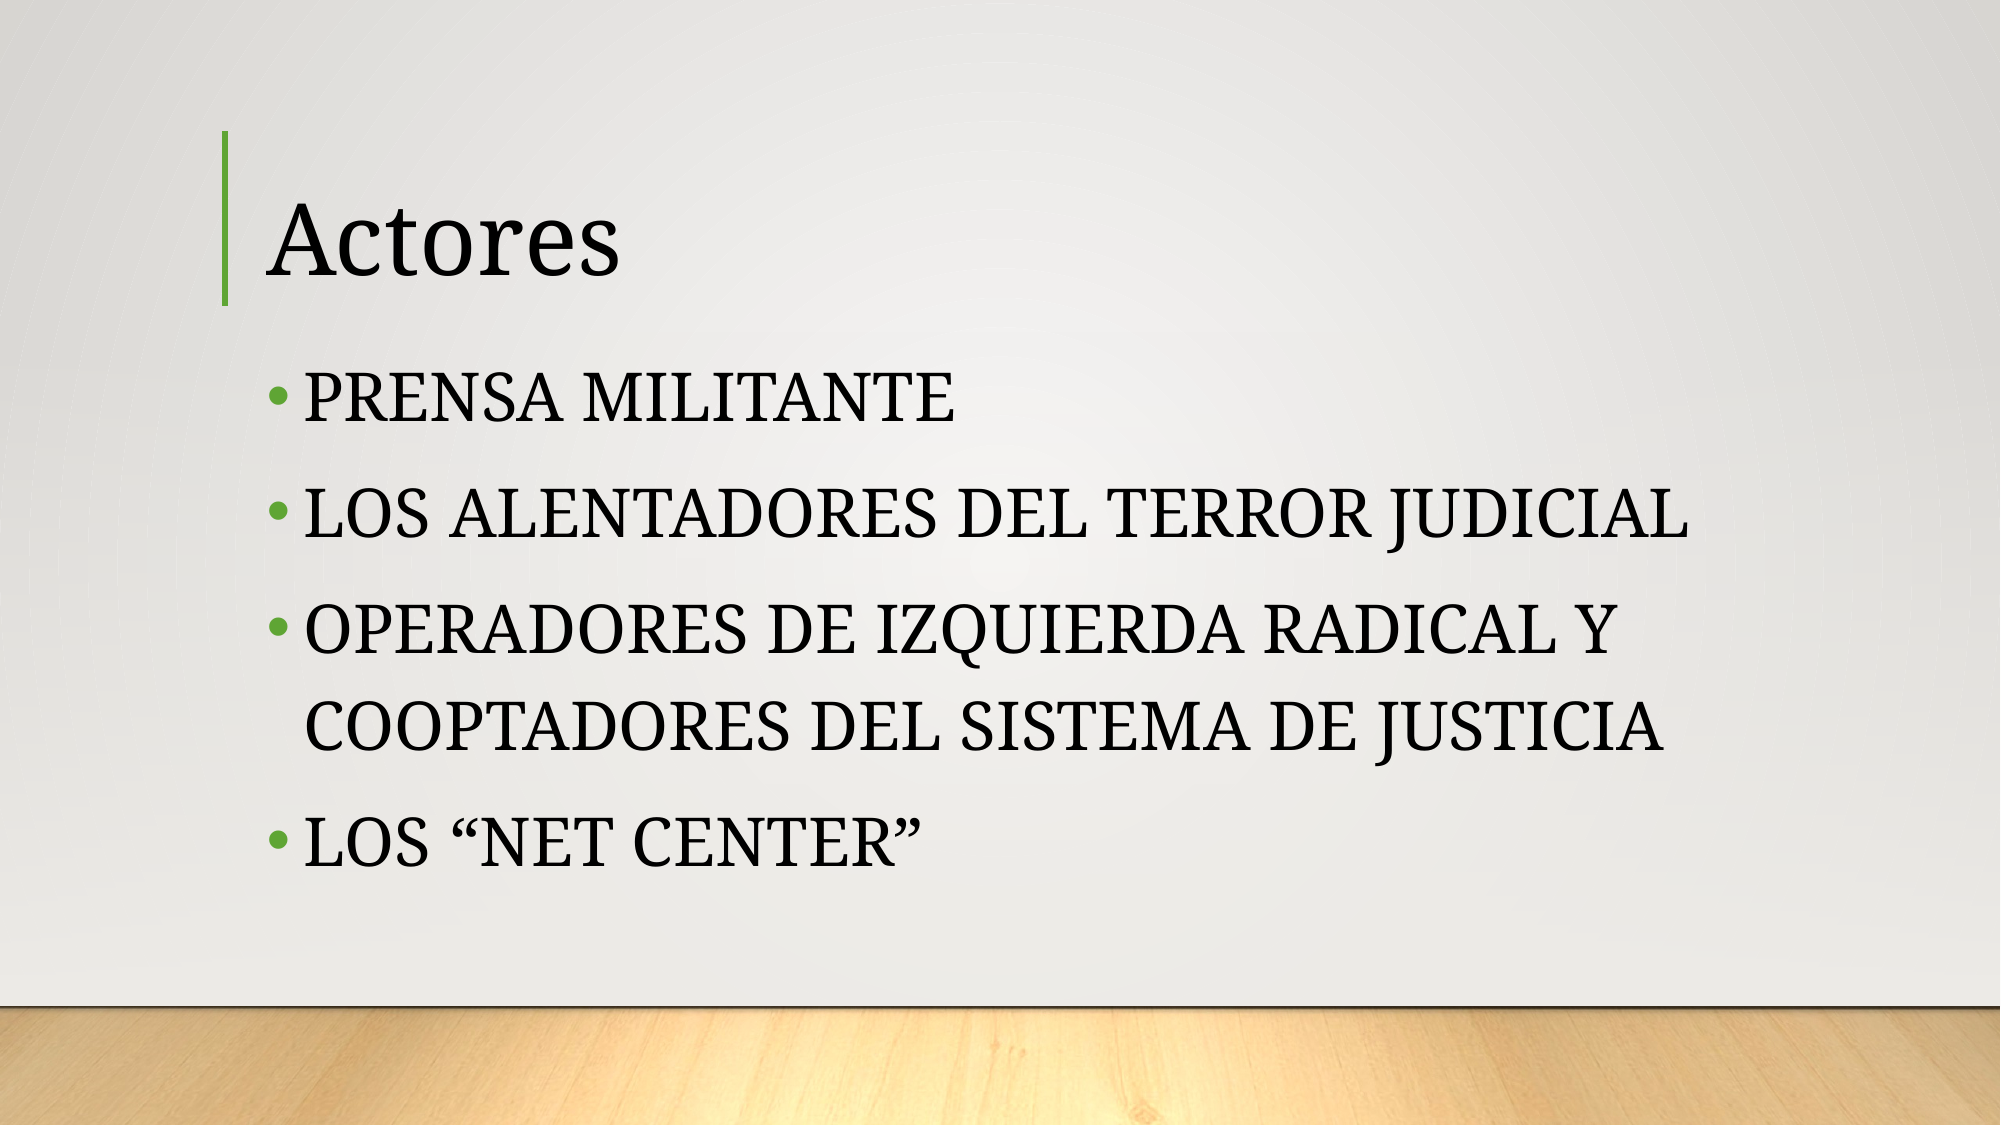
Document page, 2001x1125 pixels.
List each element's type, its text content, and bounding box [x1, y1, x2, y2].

picture [0, 1006, 2000, 1125]
list PRENSA MILITANTE LOS ALENTADORES DEL TERROR JUDICIAL OPERADORES DE IZQUIERDA RADICAL Y COOPTADORES DEL SISTEMA DE JUSTICIA LOS “NET CENTER” [251, 330, 1814, 897]
title Actores [251, 131, 1814, 305]
